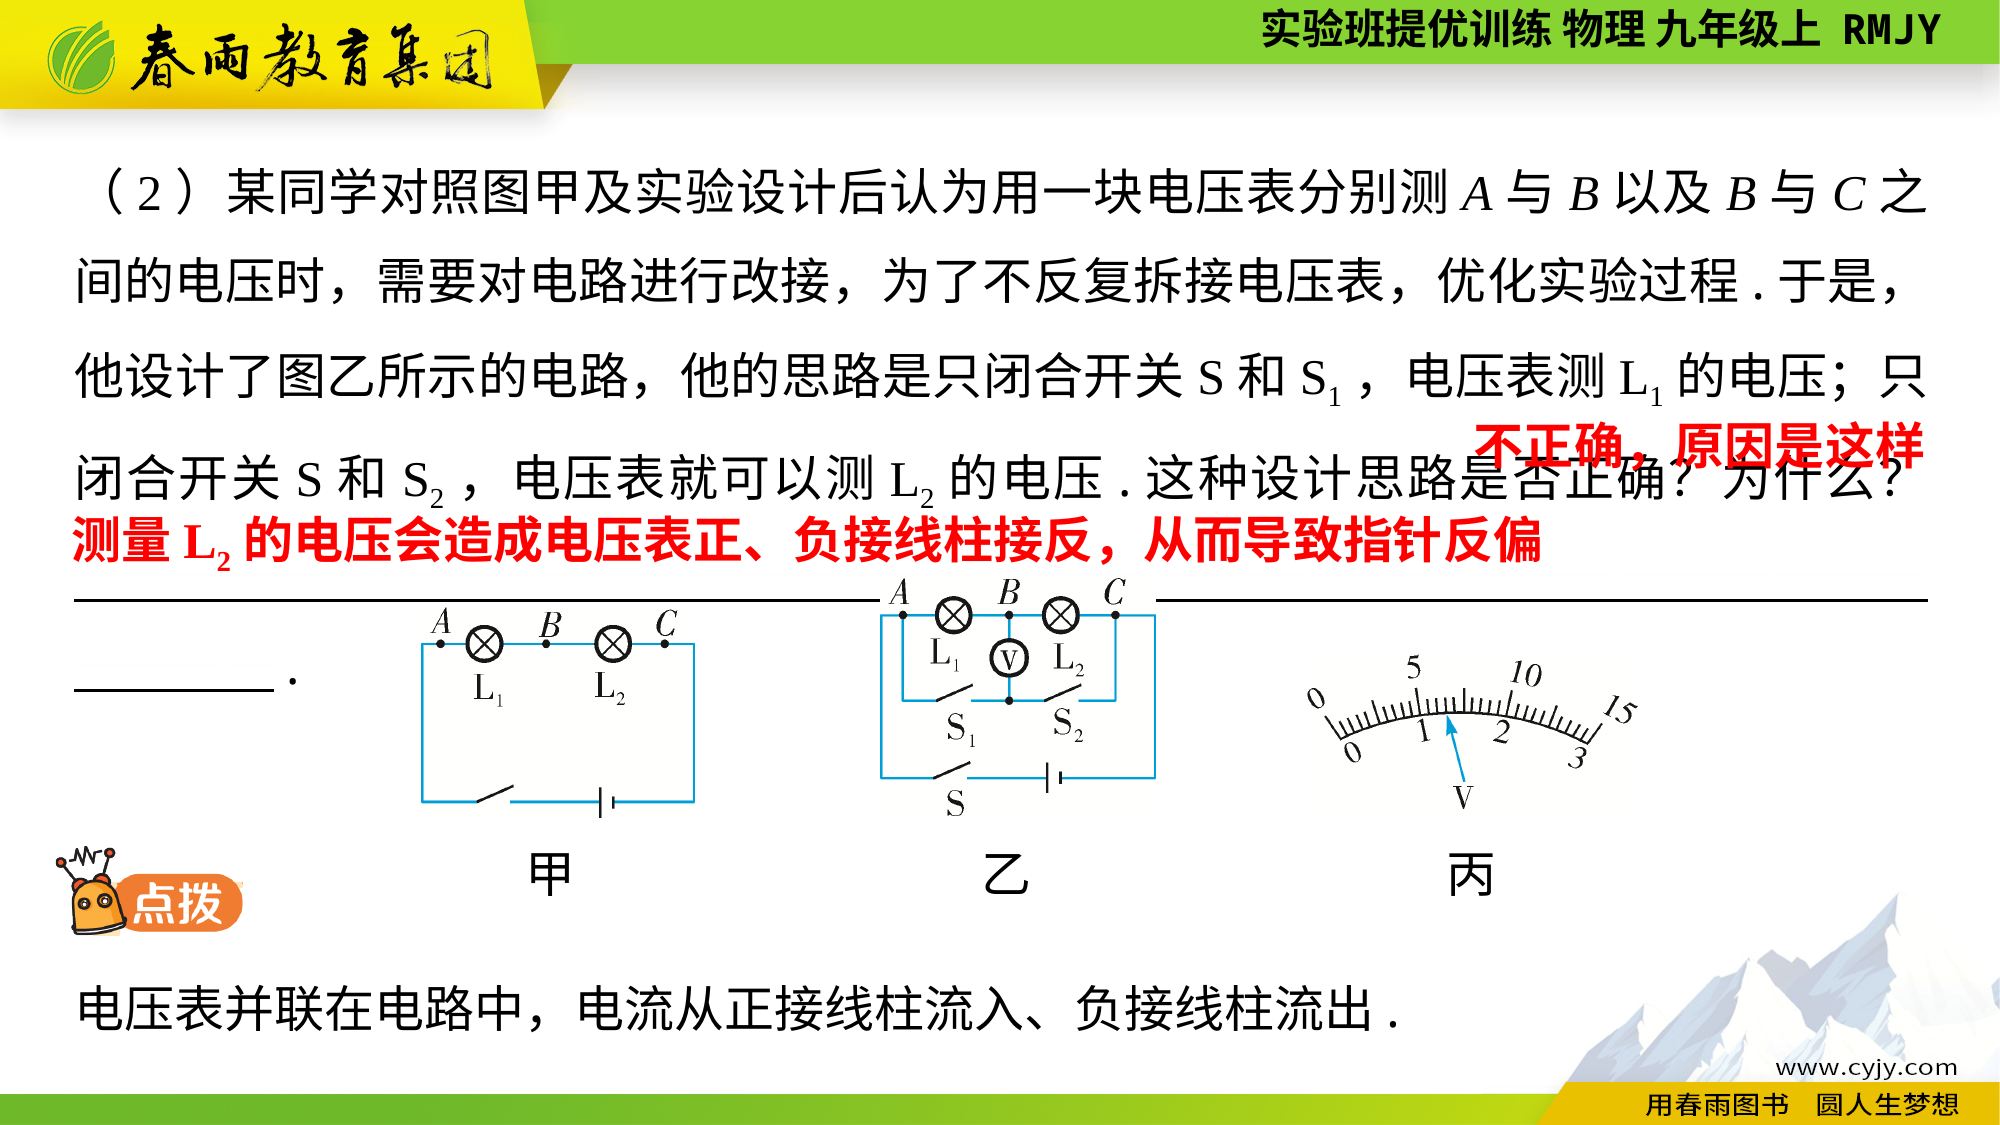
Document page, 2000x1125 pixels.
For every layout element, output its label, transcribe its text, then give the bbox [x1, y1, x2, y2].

text_box 乙 [967, 824, 1047, 910]
text_box 电压表并联在电路中，电流从正接线柱流入、负接线柱流出. [59, 940, 1944, 1046]
text_box 甲 [510, 827, 591, 910]
text_box 不正确，原因是这样测量L2的电压会造成电压表正、负接线柱接反，从而导致指针反偏 [56, 377, 1941, 585]
list （2）某同学对照图甲及实验设计后认为用一块电压表分别测A与B以及B与C之间的电压时，需要对电路进行改接，为了不反复拆接电压表，优化实验过程.于是，他设计了图乙所示的电路，他的思路是只闭合开关S和S1，电压表测L1的电压；只闭合开关S和S2，电压表就可以测L2的电压.这种设计思路是否正确？为什么？————————————————————————————————————————. [59, 122, 1944, 581]
text_box 丙 [1431, 816, 1512, 910]
picture [0, 0, 2000, 1125]
